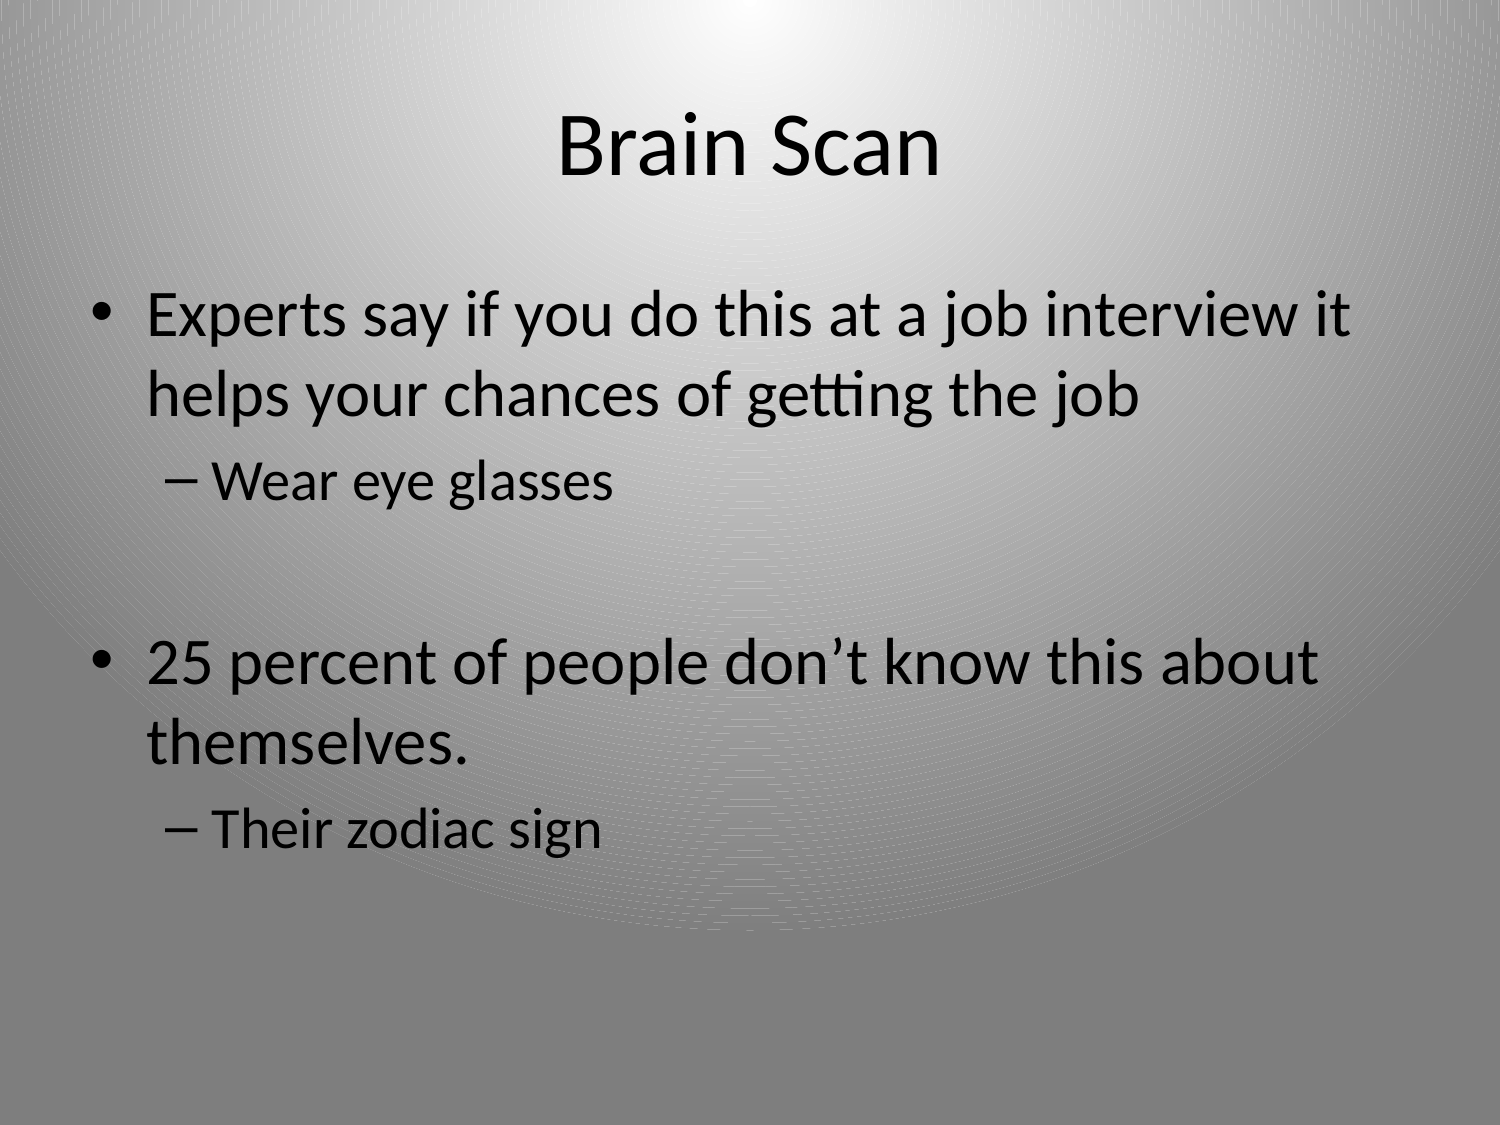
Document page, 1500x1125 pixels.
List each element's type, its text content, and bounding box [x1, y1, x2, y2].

title Brain Scan [75, 45, 1425, 233]
list Experts say if you do this at a job interview it helps your chances of getting the job Wear eye glasses 25 percent of people don’t know this about themselves. Their zodiac sign [75, 262, 1425, 1005]
